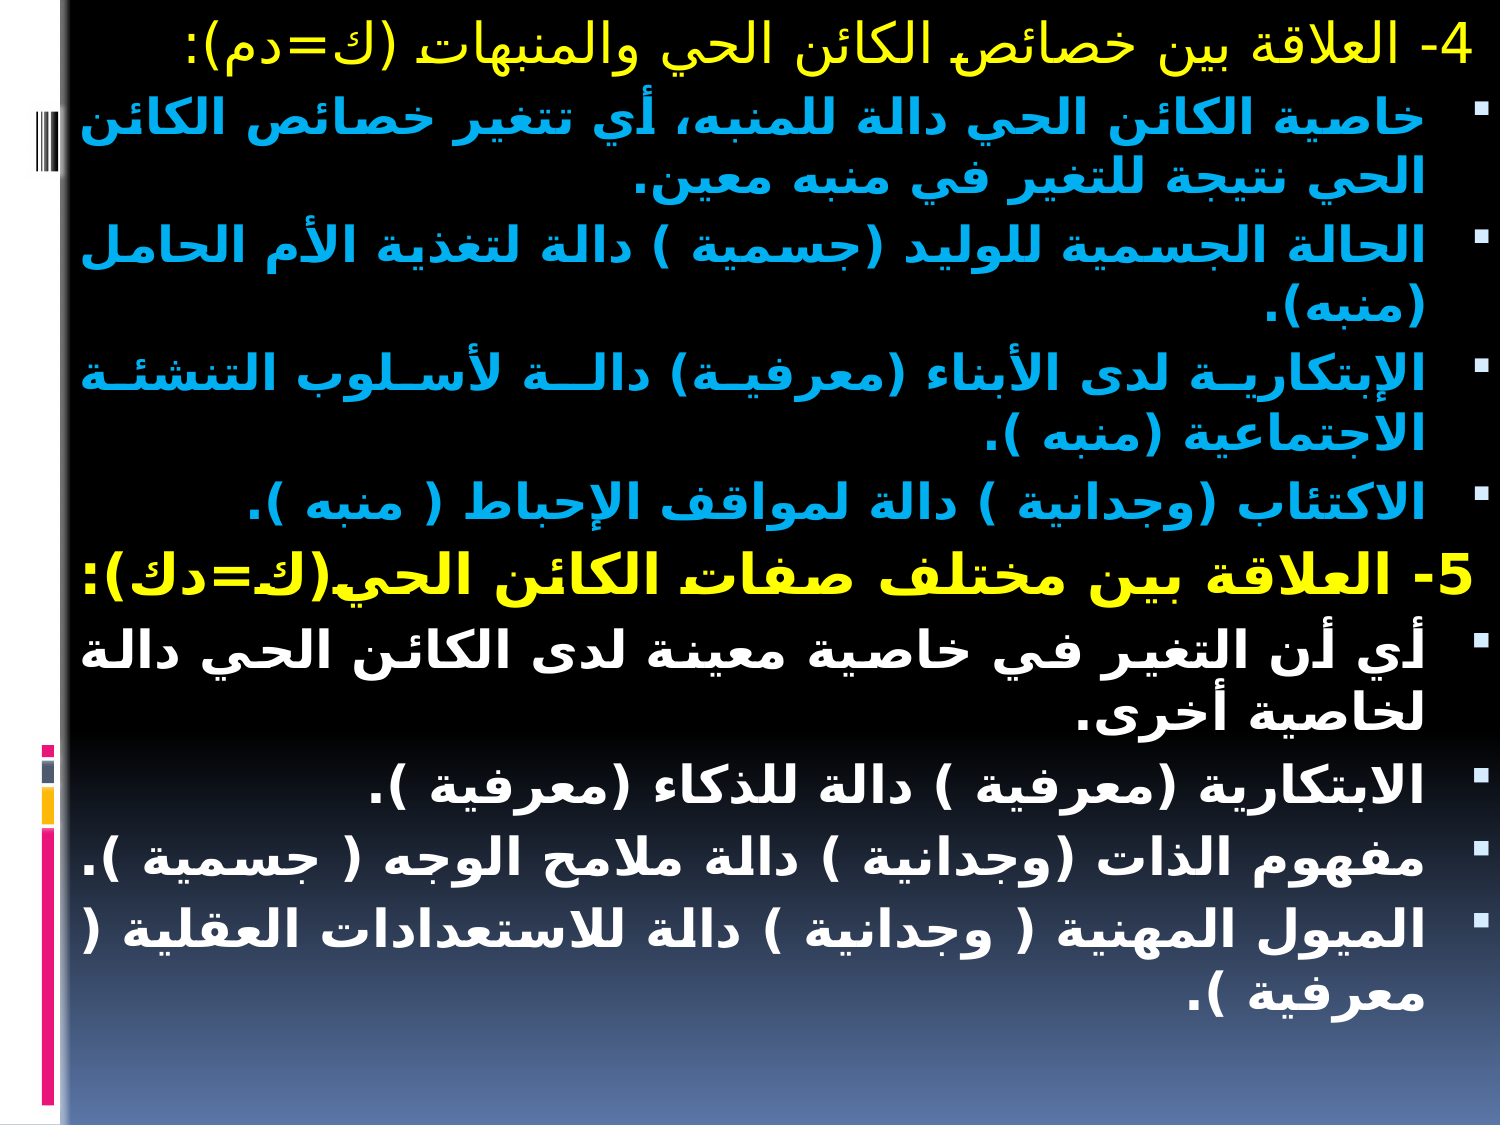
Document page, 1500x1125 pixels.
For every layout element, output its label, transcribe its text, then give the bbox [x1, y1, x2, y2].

list 4- العلاقة بين خصائص الكائن الحي والمنبهات (ك=دم): خاصية الكائن الحي دالة للمنبه، أي تتغير خصائص الكائن الحي نتيجة للتغير في منبه معين. الحالة الجسمية للوليد (جسمية ) دالة لتغذية الأم الحامل (منبه). الإبتكارية لدى الأبناء (معرفية) دالـة لأسلوب التنشئة الاجتماعية (منبه ). الاكتئاب (وجدانية ) دالة لمواقف الإحباط ( منبه ). 5- العلاقة بين مختلف صفات الكائن الحي(ك=دك): أي أن التغير في خاصية معينة لدى الكائن الحي دالة لخاصية أخرى. الابتكارية (معرفية ) دالة للذكاء (معرفية ). مفهوم الذات (وجدانية ) دالة ملامح الوجه ( جسمية ). الميول المهنية ( وجدانية ) دالة للاستعدادات العقلية ( معرفية ). [64, 0, 1500, 1083]
